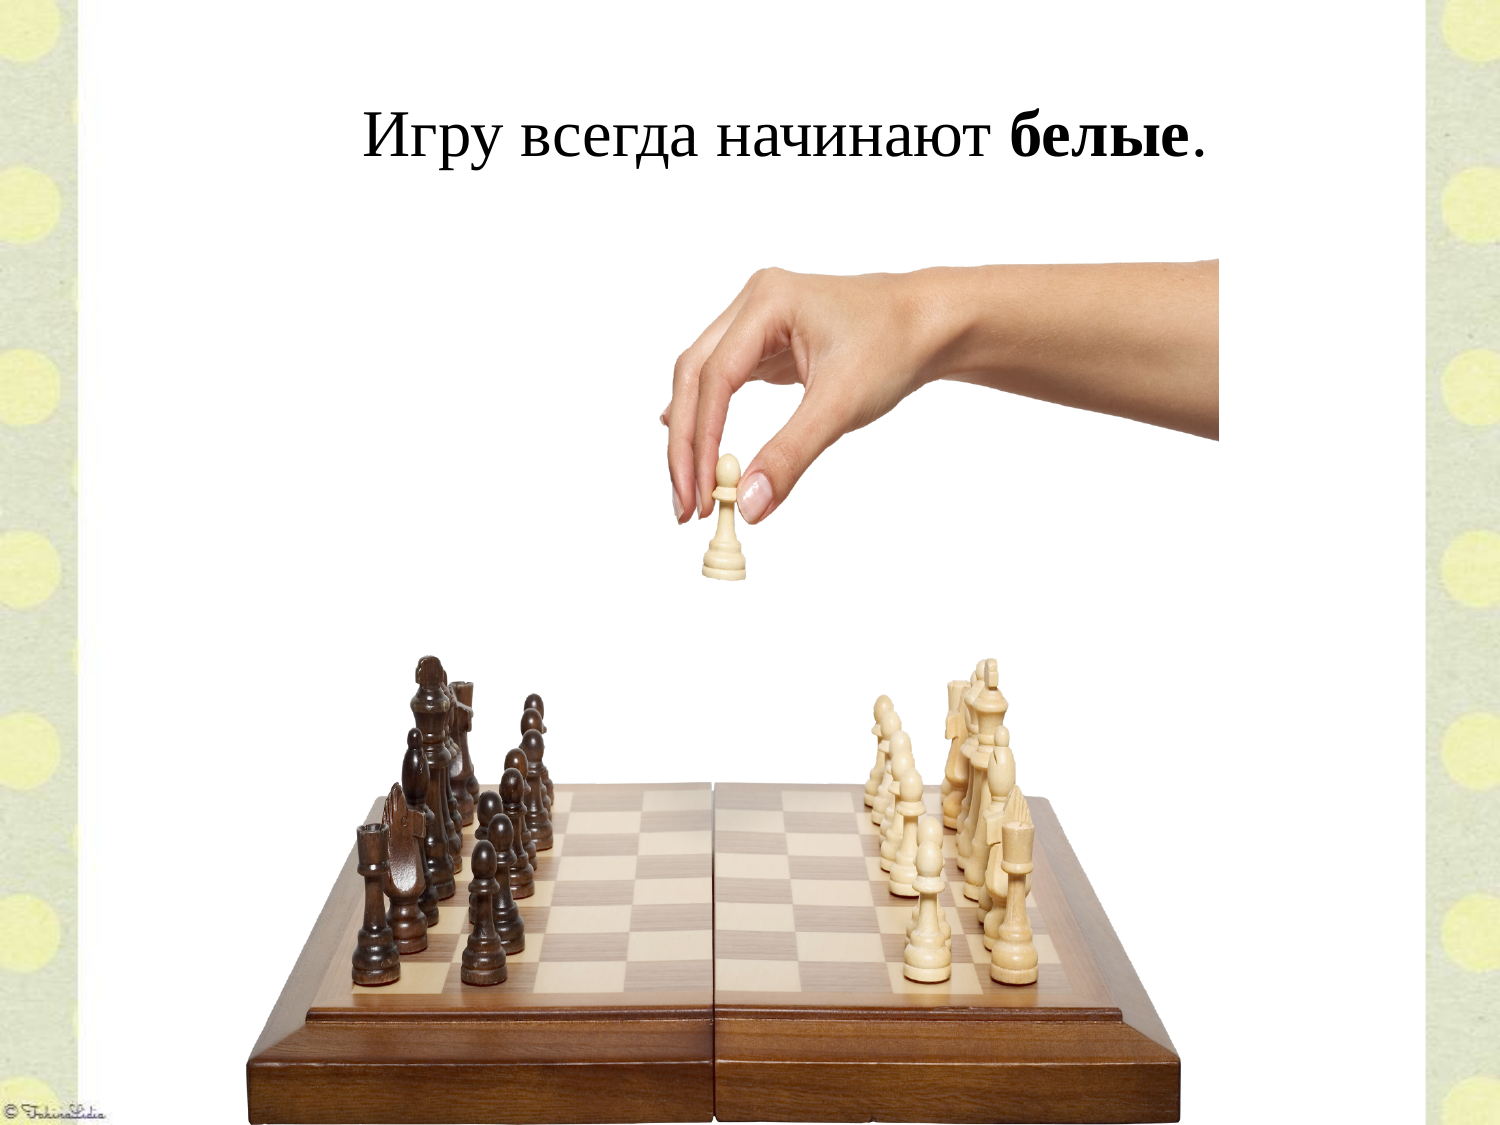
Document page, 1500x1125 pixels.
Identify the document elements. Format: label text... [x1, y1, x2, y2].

text_box Игру всегда начинают белые. [339, 81, 1231, 177]
picture [0, 0, 1500, 1125]
